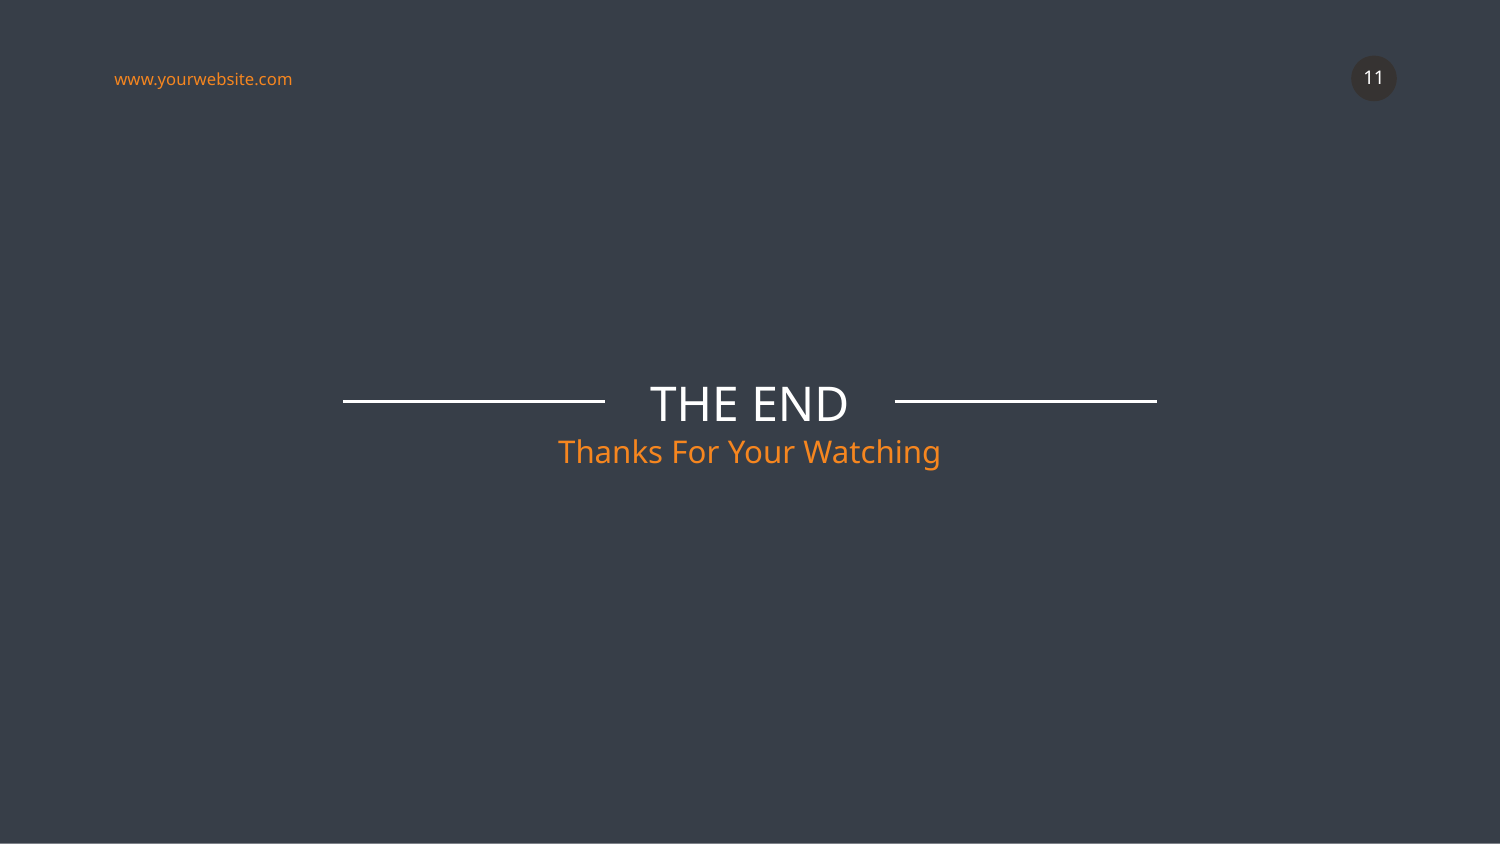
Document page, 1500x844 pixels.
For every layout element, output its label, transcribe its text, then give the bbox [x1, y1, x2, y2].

text_box [0, 0, 1500, 844]
footer www.yourwebsite.com [103, 56, 438, 102]
text_box Thanks For Your Watching [520, 426, 980, 476]
text_box THE END [605, 367, 895, 436]
slide_number ‹#› [1348, 55, 1400, 101]
